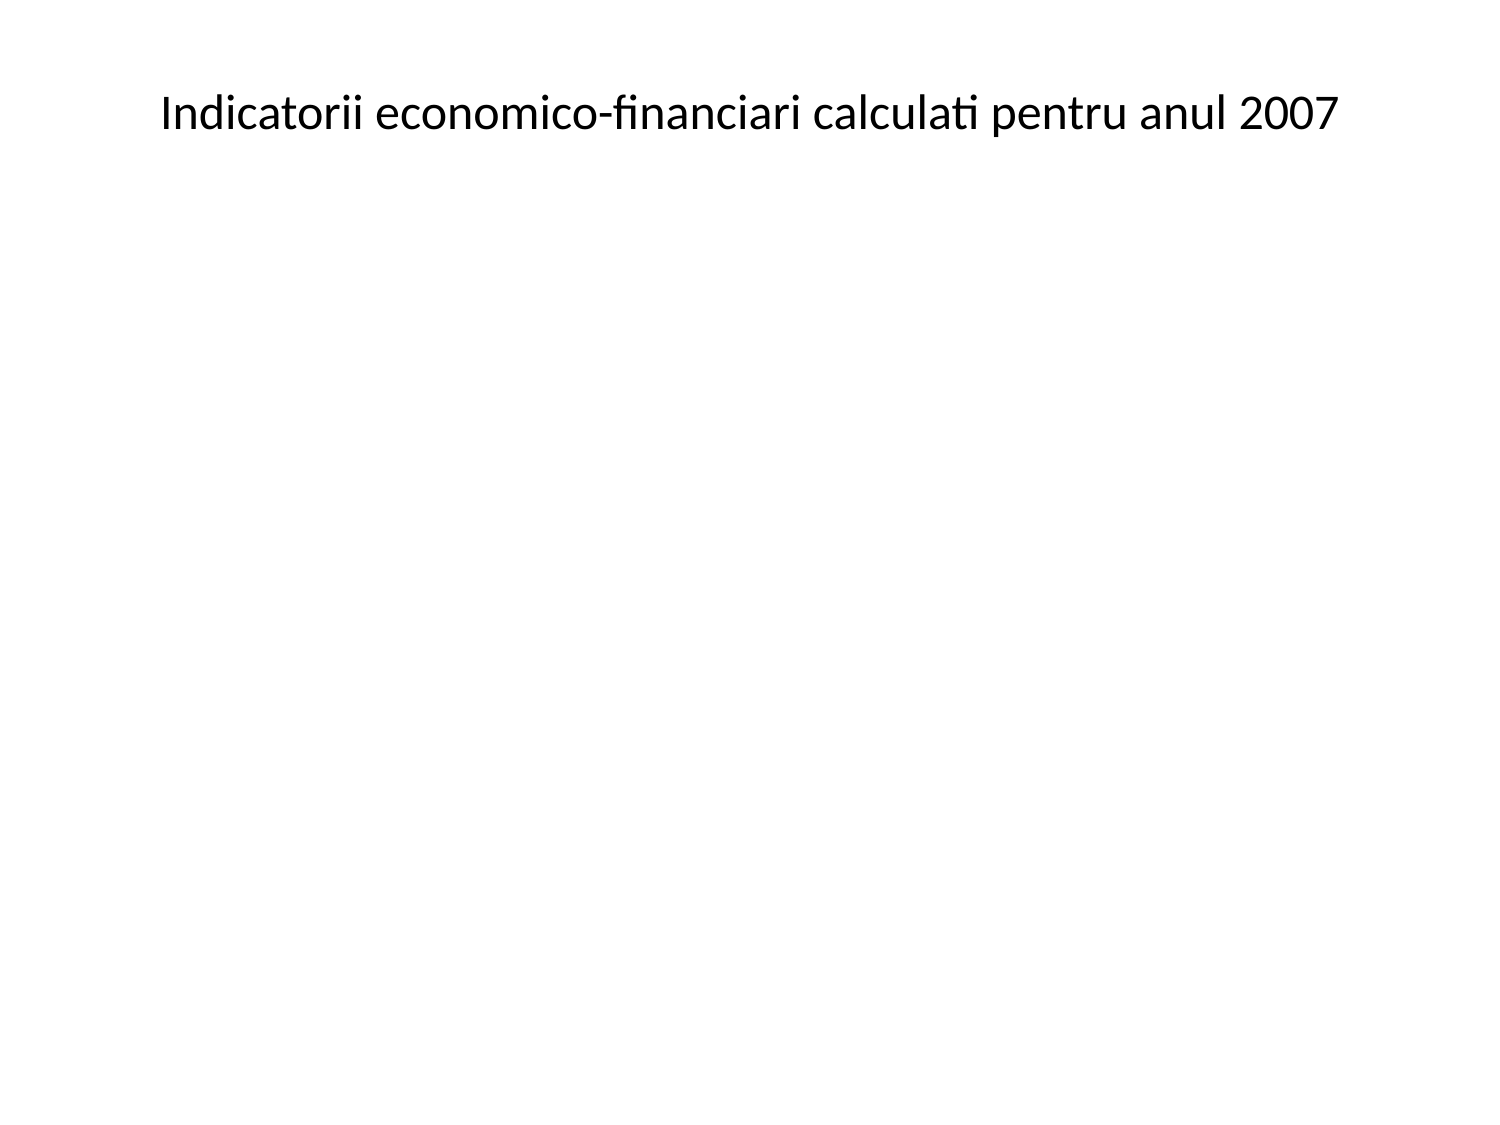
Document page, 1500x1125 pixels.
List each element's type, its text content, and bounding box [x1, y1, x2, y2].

title Indicatorii economico-financiari calculati pentru anul 2007 [75, 45, 1425, 175]
